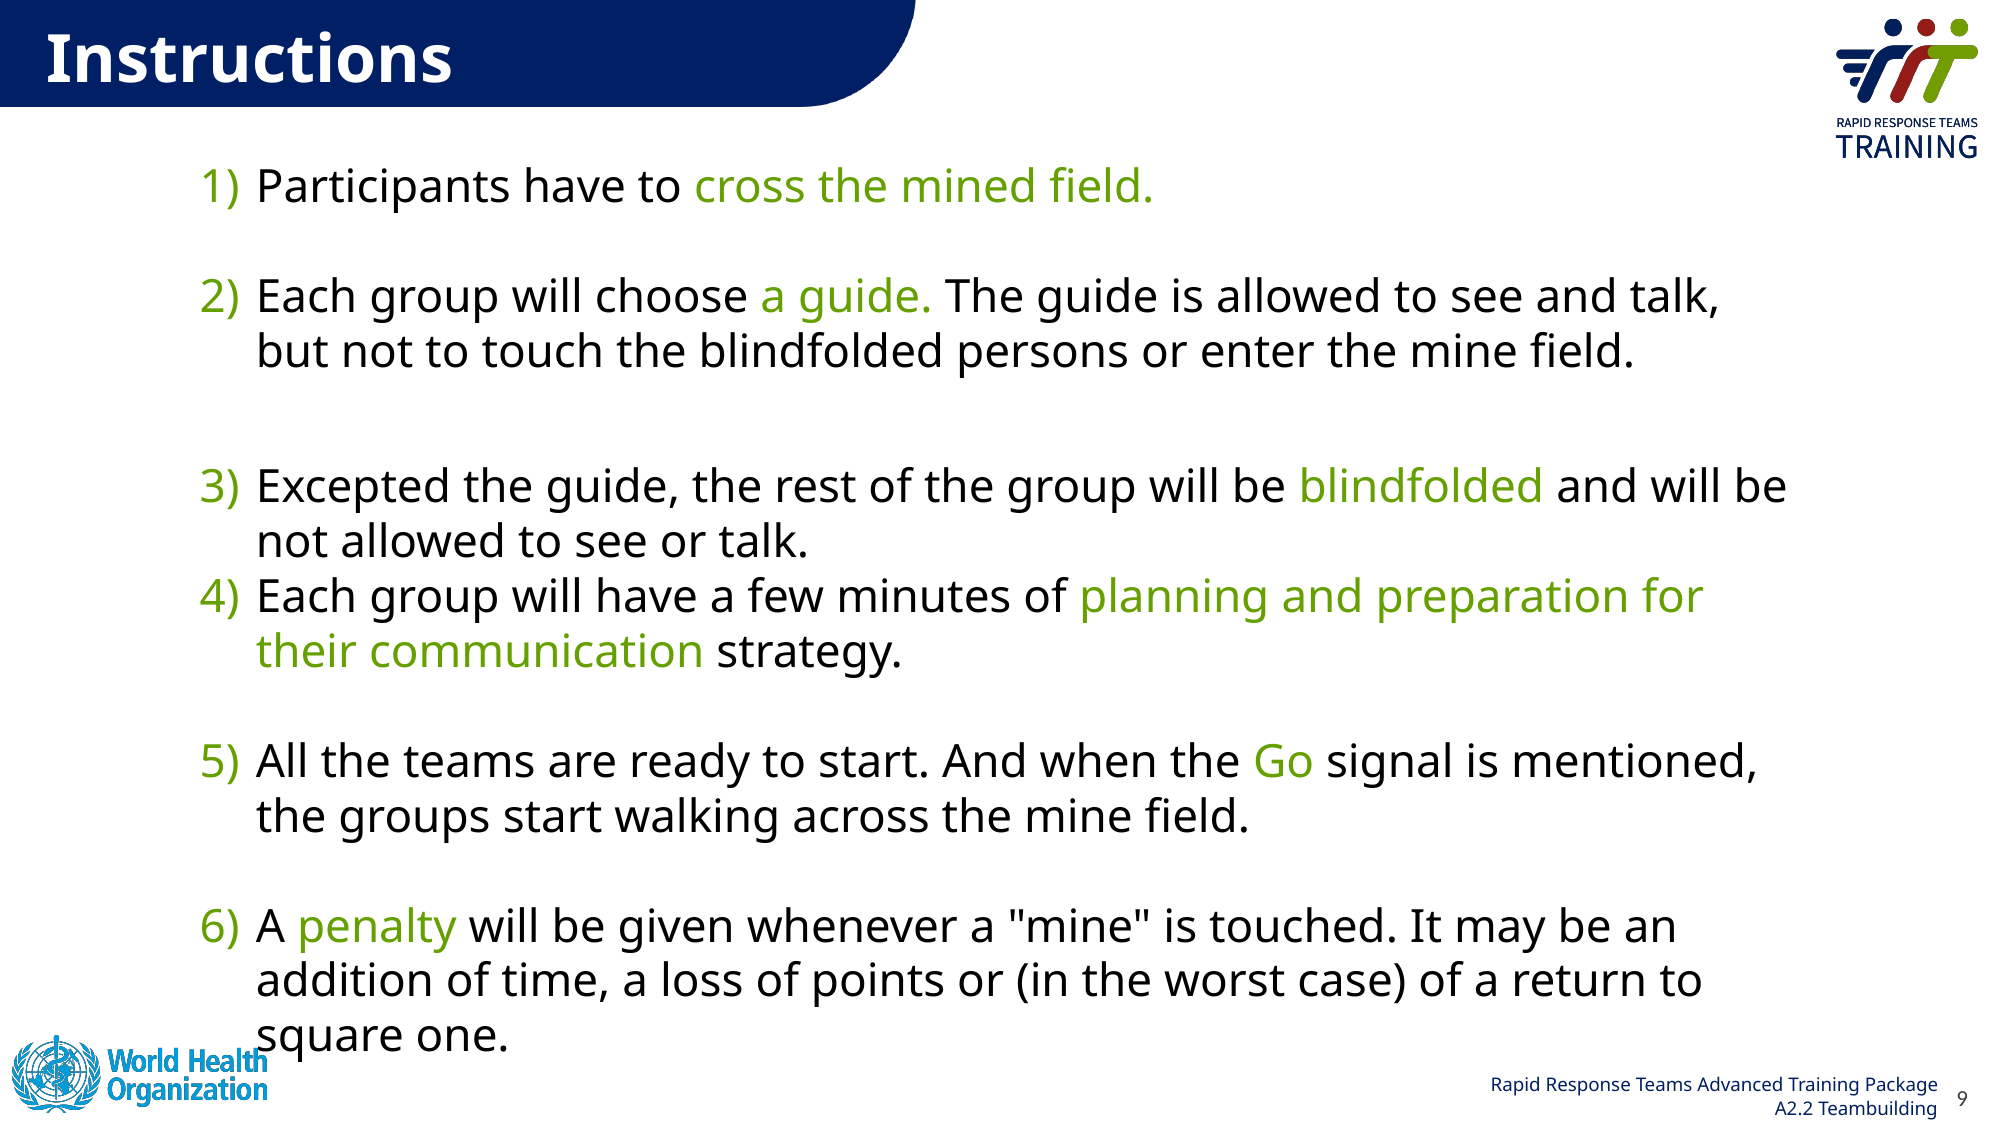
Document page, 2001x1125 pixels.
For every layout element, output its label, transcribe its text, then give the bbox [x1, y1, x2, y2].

picture [59, 1035, 267, 1113]
picture [12, 1035, 54, 1068]
picture [50, 1108, 62, 1113]
picture [22, 1062, 26, 1077]
picture [0, 0, 916, 107]
picture [30, 1083, 37, 1091]
picture [40, 1062, 47, 1070]
picture [24, 1054, 36, 1087]
picture [1835, 19, 1978, 167]
text_box Participants have to cross the mined field. Each group will choose a guide. The guide is allowed to see and talk, but not to touch the blindfolded persons or enter the mine field. Excepted the guide, the rest of the group will be blindfolded and will be not allowed to see or talk. Each group will have a few minutes of planning and preparation for their communication strategy. All the teams are ready to start. And when the Go signal is mentioned, the groups start walking across the mine field. A penalty will be given whenever a "mine" is touched. It may be an addition of time, a loss of points or (in the worst case) of a return to square one. [191, 149, 1808, 1069]
picture [34, 1054, 43, 1078]
picture [71, 1053, 90, 1091]
text_box Instructions [38, 8, 1024, 103]
picture [46, 1056, 54, 1062]
picture [36, 1088, 78, 1105]
picture [12, 1083, 48, 1113]
